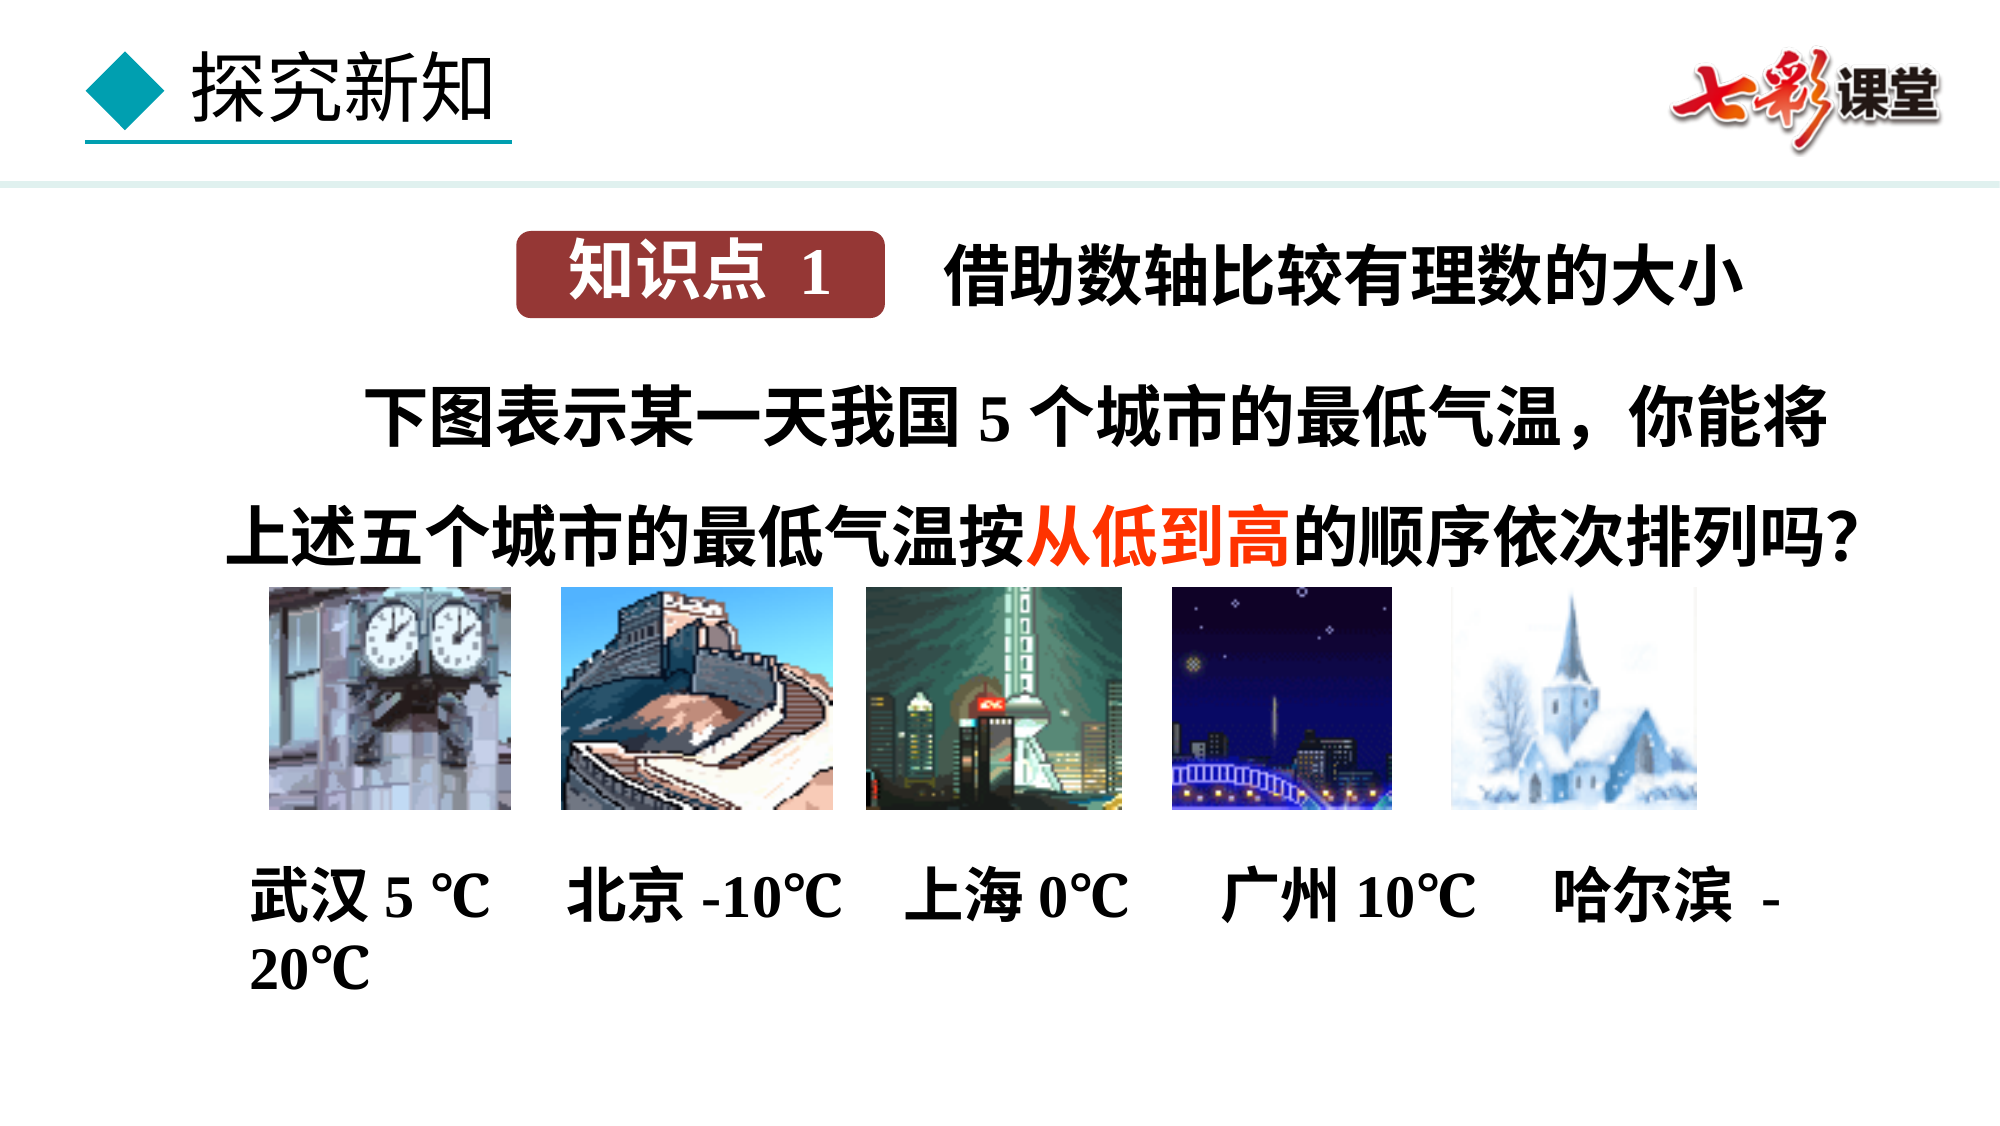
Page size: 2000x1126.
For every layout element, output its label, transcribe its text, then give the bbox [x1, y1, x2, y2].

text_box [515, 230, 886, 319]
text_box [234, 587, 1850, 938]
text_box 借助数轴比较有理数的大小 [923, 223, 1765, 324]
picture [1666, 42, 1948, 157]
text_box 下图表示某一天我国5个城市的最低气温，你能将上述五个城市的最低气温按从低到高的顺序依次排列吗？ [204, 324, 1881, 585]
